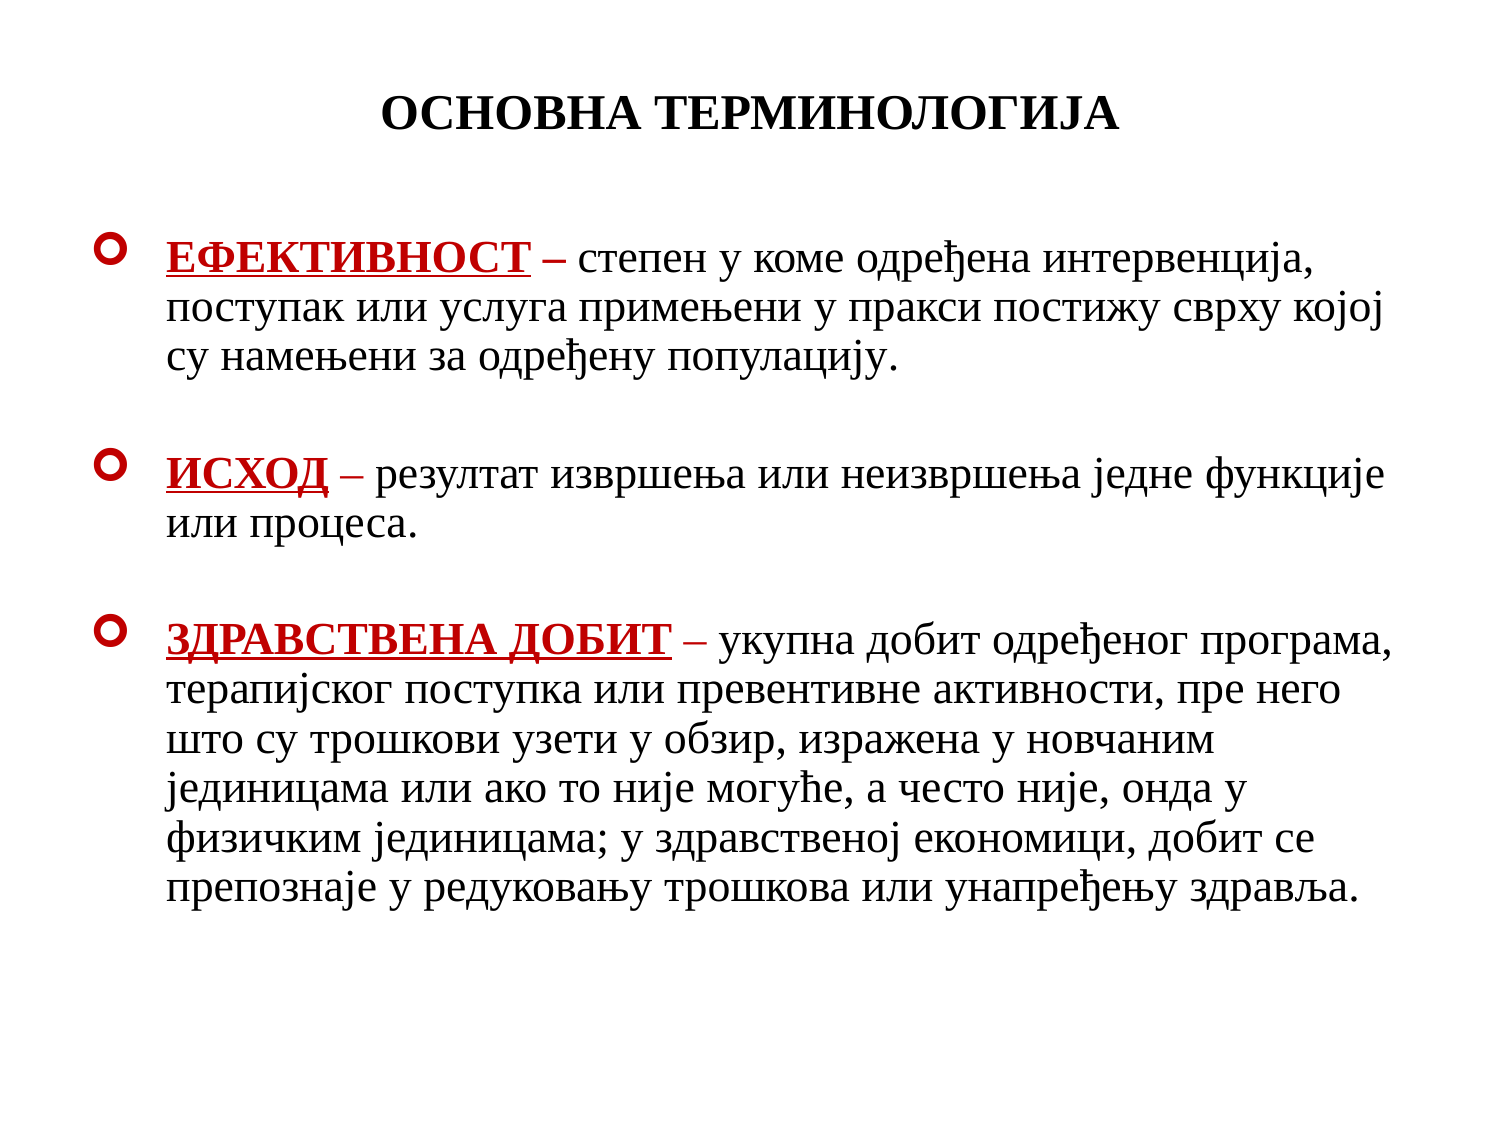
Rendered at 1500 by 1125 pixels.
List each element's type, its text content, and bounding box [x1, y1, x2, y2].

title ОСНОВНА ТЕРМИНОЛОГИЈА [75, 45, 1425, 175]
list ЕФЕКТИВНОСТ – степен у коме одређена интервенција, поступак или услуга примењени у пракси постижу сврху којој су намењени за одређену популацију. ИСХОД – резултат извршења или неизвршења једне функције или процеса. ЗДРАВСТВЕНА ДОБИТ – укупна добит одређеног програма, терапијског поступка или превентивне активности, пре него што су трошкови узети у обзир, изражена у новчаним јединицама или ако то није могуће, а често није, онда у физичким јединицама; у здравственој економици, добит се препознаје у редуковању трошкова или унапређењу здравља. [75, 224, 1425, 1075]
